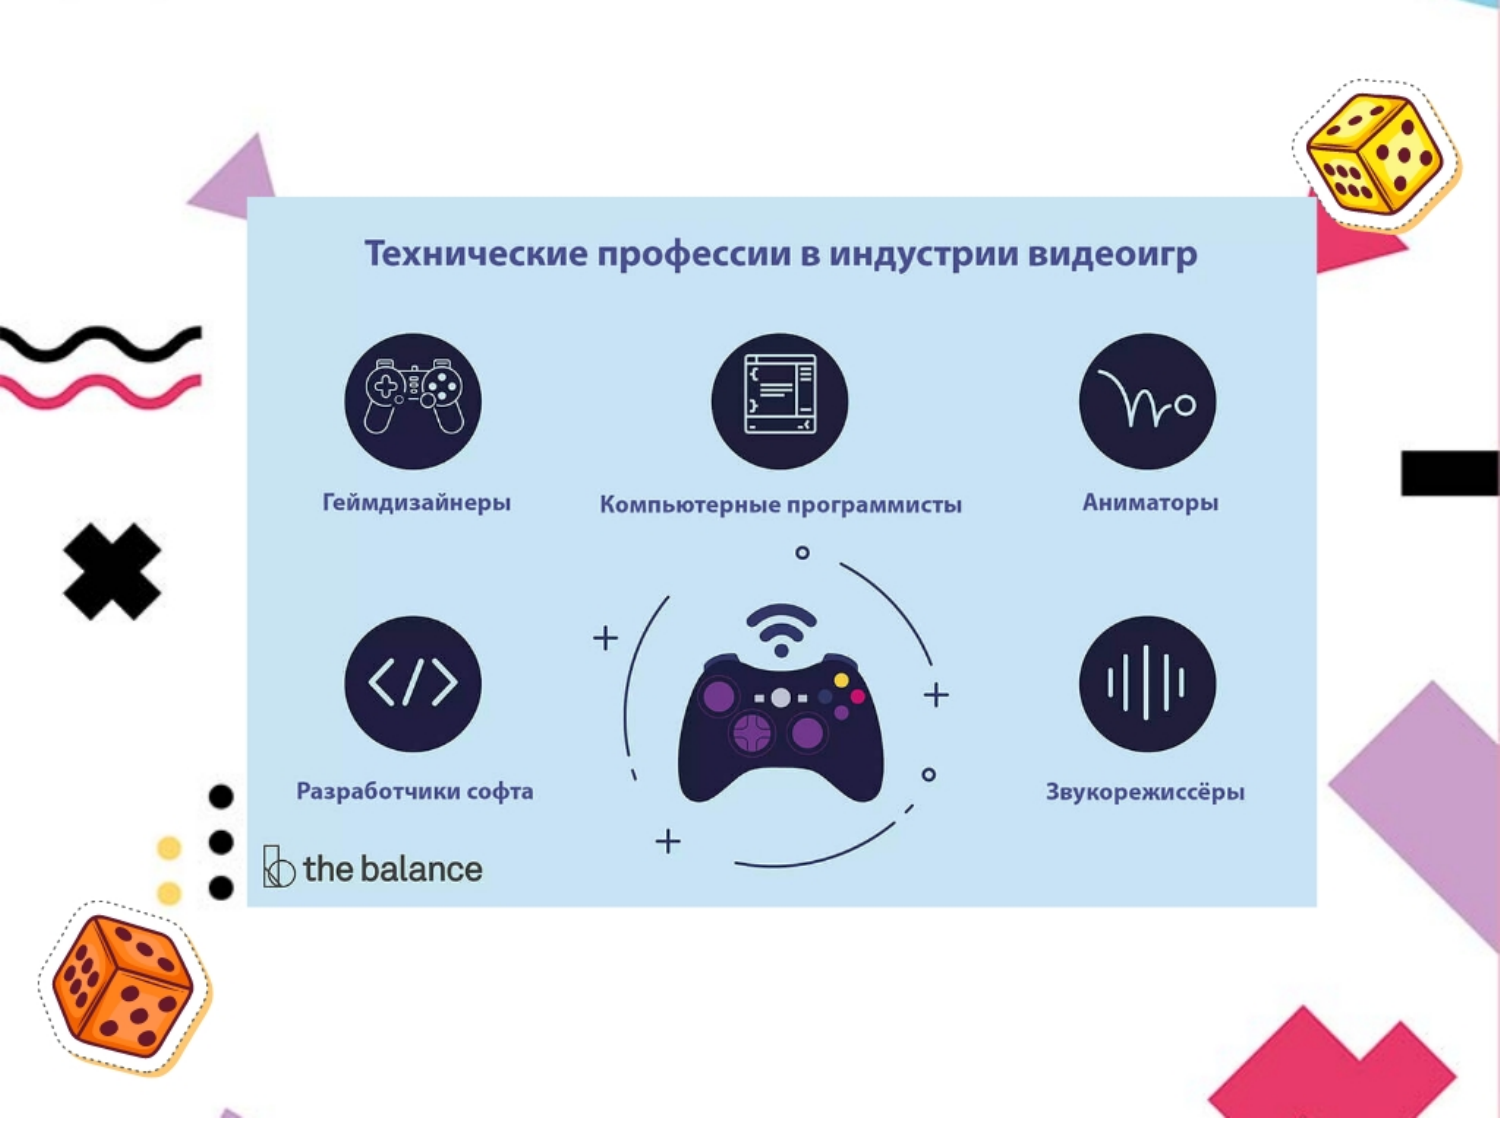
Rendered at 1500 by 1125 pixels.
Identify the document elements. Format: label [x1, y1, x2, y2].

list [0, 0, 1500, 1118]
